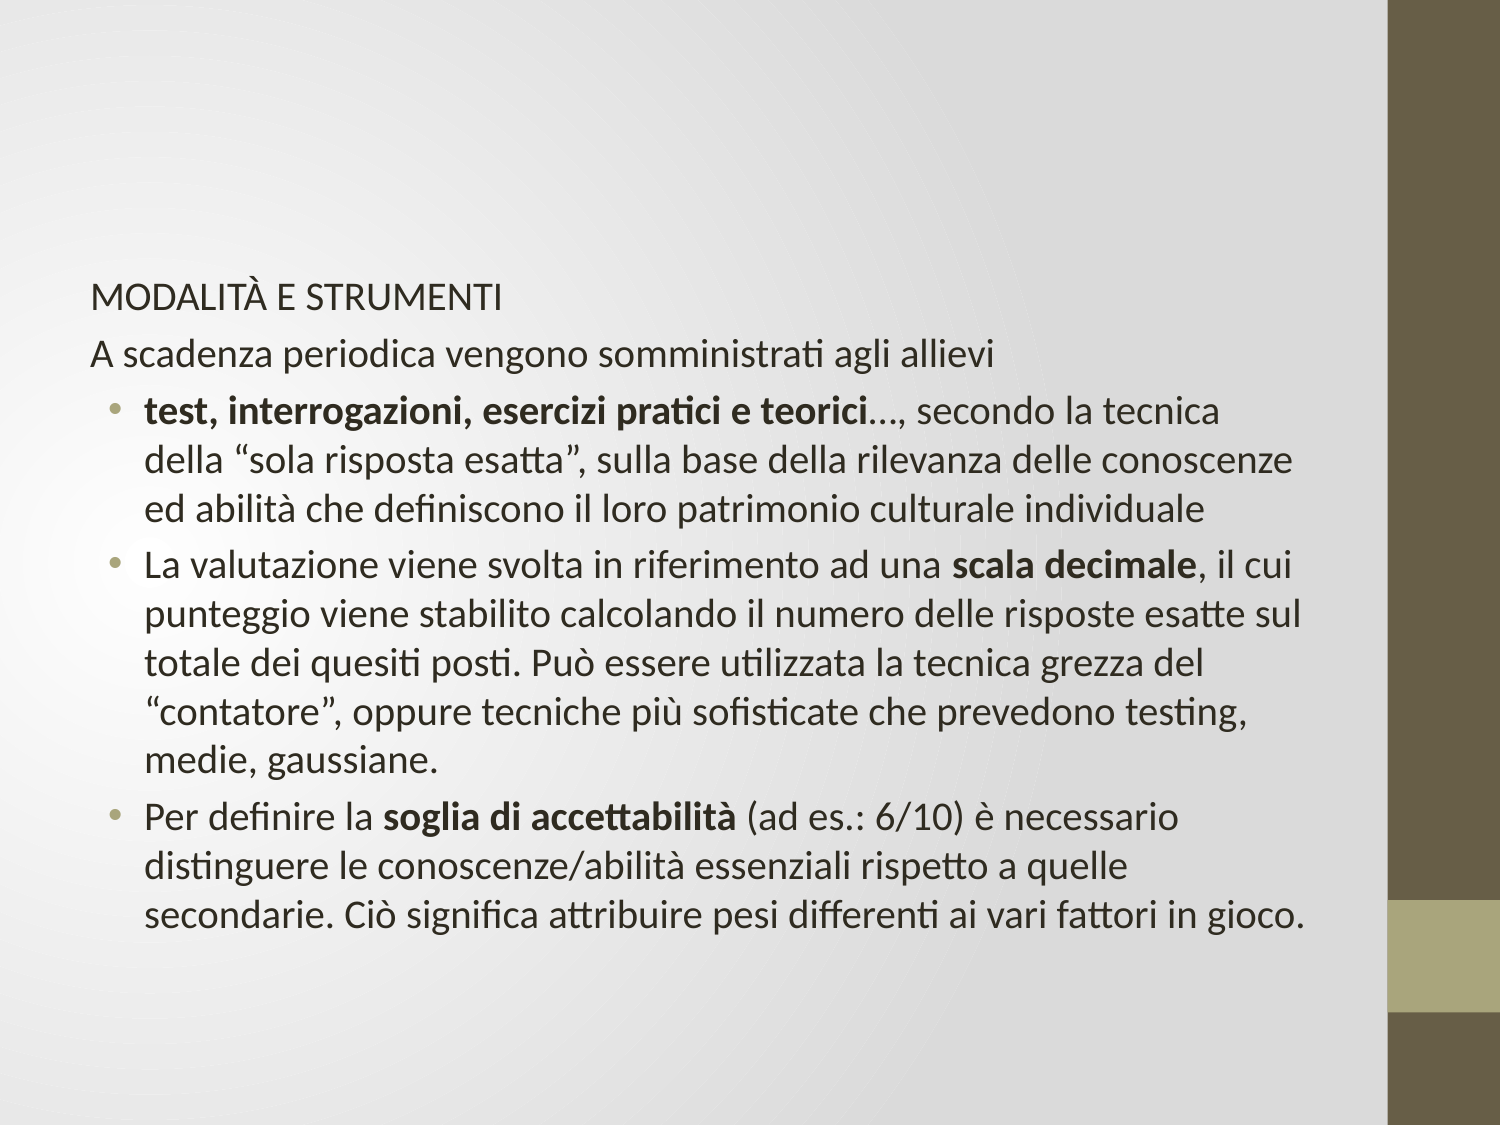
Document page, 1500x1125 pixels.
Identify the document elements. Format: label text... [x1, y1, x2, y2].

list MODALITÀ E STRUMENTI A scadenza periodica vengono somministrati agli allievi test, interrogazioni, esercizi pratici e teorici…, secondo la tecnica della “sola risposta esatta”, sulla base della rilevanza delle conoscenze ed abilità che definiscono il loro patrimonio culturale individuale La valutazione viene svolta in riferimento ad una scala decimale, il cui punteggio viene stabilito calcolando il numero delle risposte esatte sul totale dei quesiti posti. Può essere utilizzata la tecnica grezza del “contatore”, oppure tecniche più sofisticate che prevedono testing, medie, gaussiane. Per definire la soglia di accettabilità (ad es.: 6/10) è necessario distinguere le conoscenze/abilità essenziali rispetto a quelle secondarie. Ciò significa attribuire pesi differenti ai vari fattori in gioco. [75, 262, 1325, 1050]
